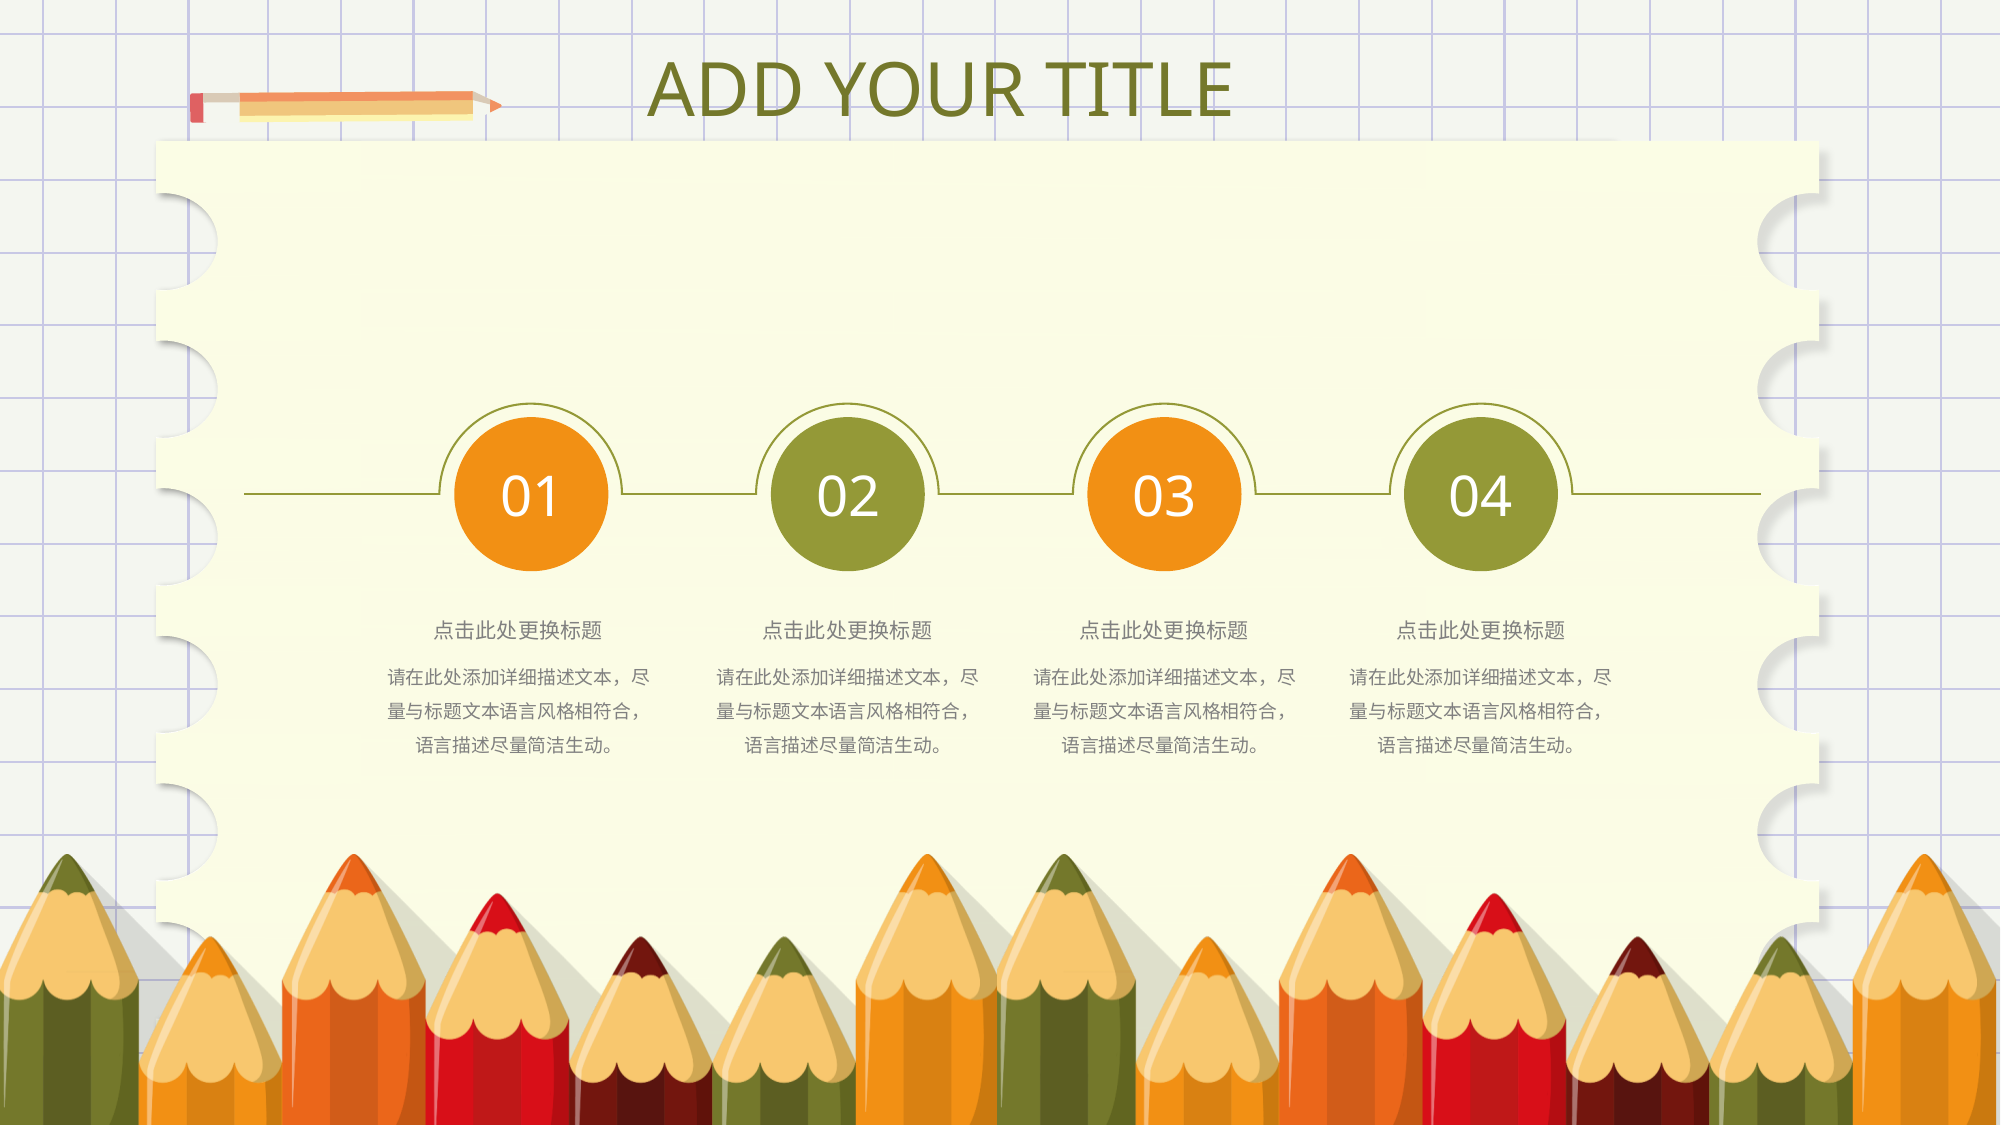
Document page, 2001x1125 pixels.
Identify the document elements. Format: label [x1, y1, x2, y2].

text_box [363, 599, 1636, 788]
text_box [244, 403, 1761, 587]
picture [0, 854, 2001, 1125]
